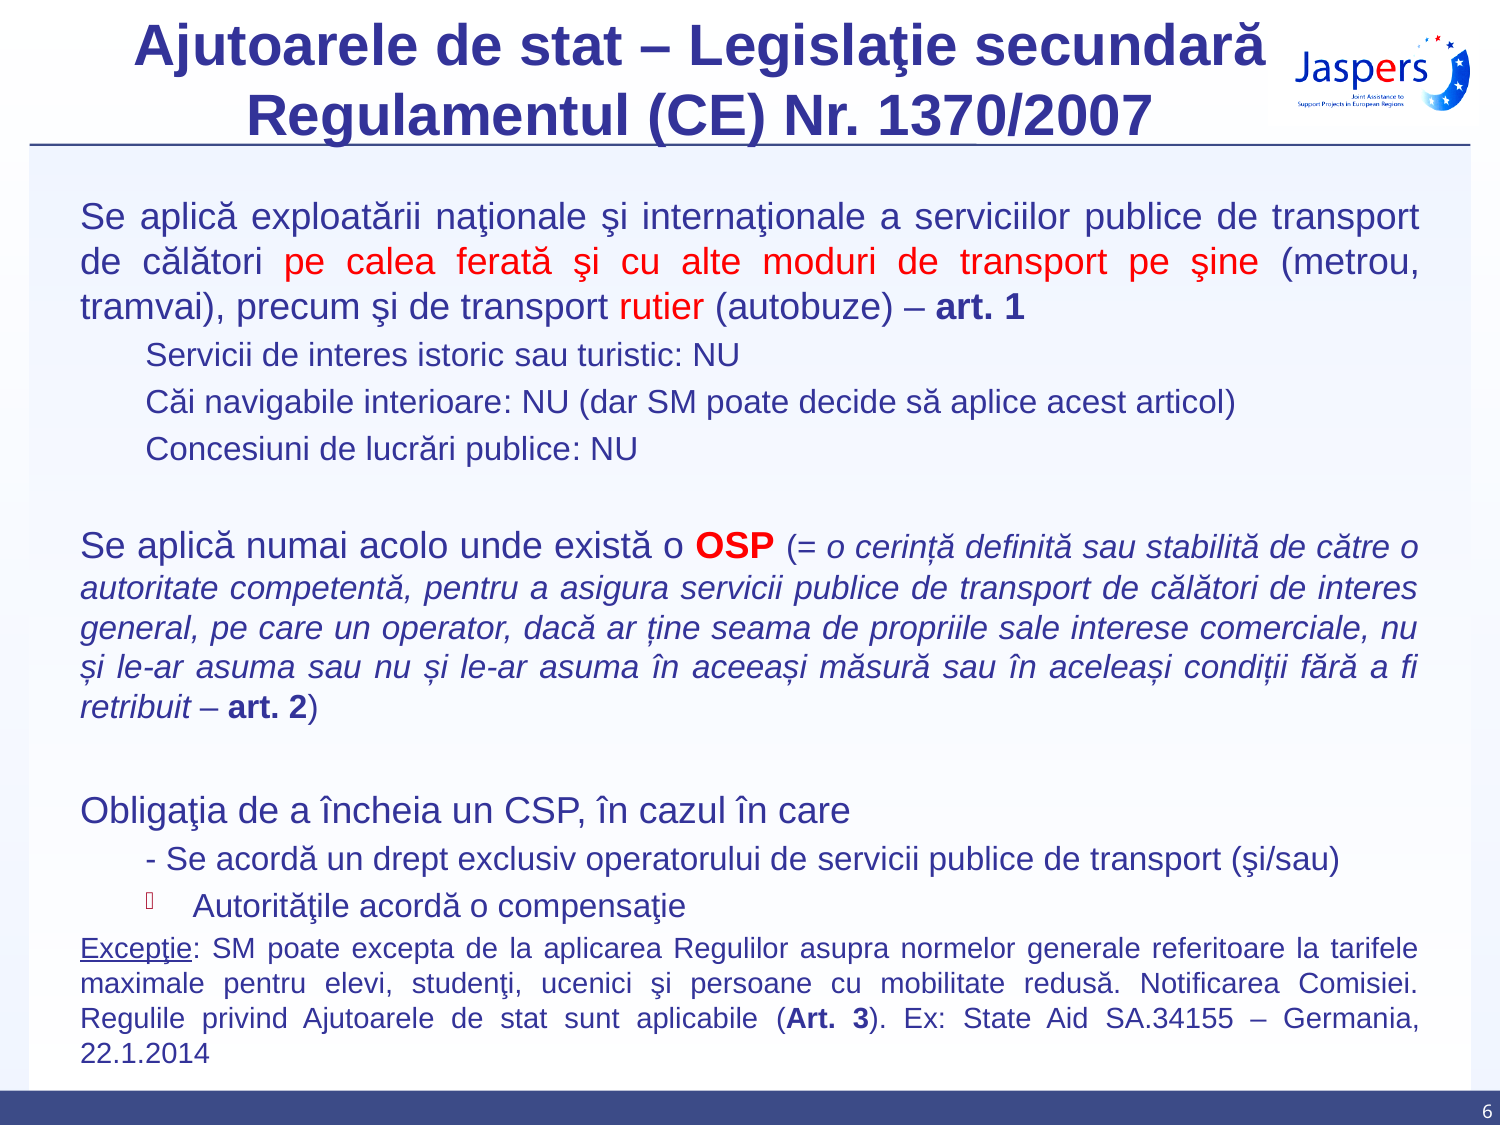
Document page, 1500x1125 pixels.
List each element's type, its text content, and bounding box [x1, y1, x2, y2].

title Ajutoarele de stat – Legislaţie secundară Regulamentul (CE) Nr. 1370/2007 [0, 0, 1450, 135]
slide_number 6 [1195, 1091, 1500, 1125]
list Se aplică exploatării naţionale şi internaţionale a serviciilor publice de transport de călători pe calea ferată şi cu alte moduri de transport pe şine (metrou, tramvai), precum şi de transport rutier (autobuze) – art. 1 Servicii de interes istoric sau turistic: NU Căi navigabile interioare: NU (dar SM poate decide să aplice acest articol) Concesiuni de lucrări publice: NU Se aplică numai acolo unde există o OSP (= o cerință definită sau stabilită de către o autoritate competentă, pentru a asigura servicii publice de transport de călători de interes general, pe care un operator, dacă ar ține seama de propriile sale interese comerciale, nu și le-ar asuma sau nu și le-ar asuma în aceeași măsură sau în aceleași condiții fără a fi retribuit – art. 2) Obligaţia de a încheia un CSP, în cazul în care - Se acordă un drept exclusiv operatorului de servicii publice de transport (şi/sau) Autorităţile acordă o compensaţie Excepţie: SM poate excepta de la aplicarea Regulilor asupra normelor generale referitoare la tarifele maximale pentru elevi, studenţi, ucenici şi persoane cu mobilitate redusă. Notificarea Comisiei. Regulile privind Ajutoarele de stat sunt aplicabile (Art. 3). Ex: State Aid SA.34155 – Germania, 22.1.2014 [64, 184, 1436, 1071]
